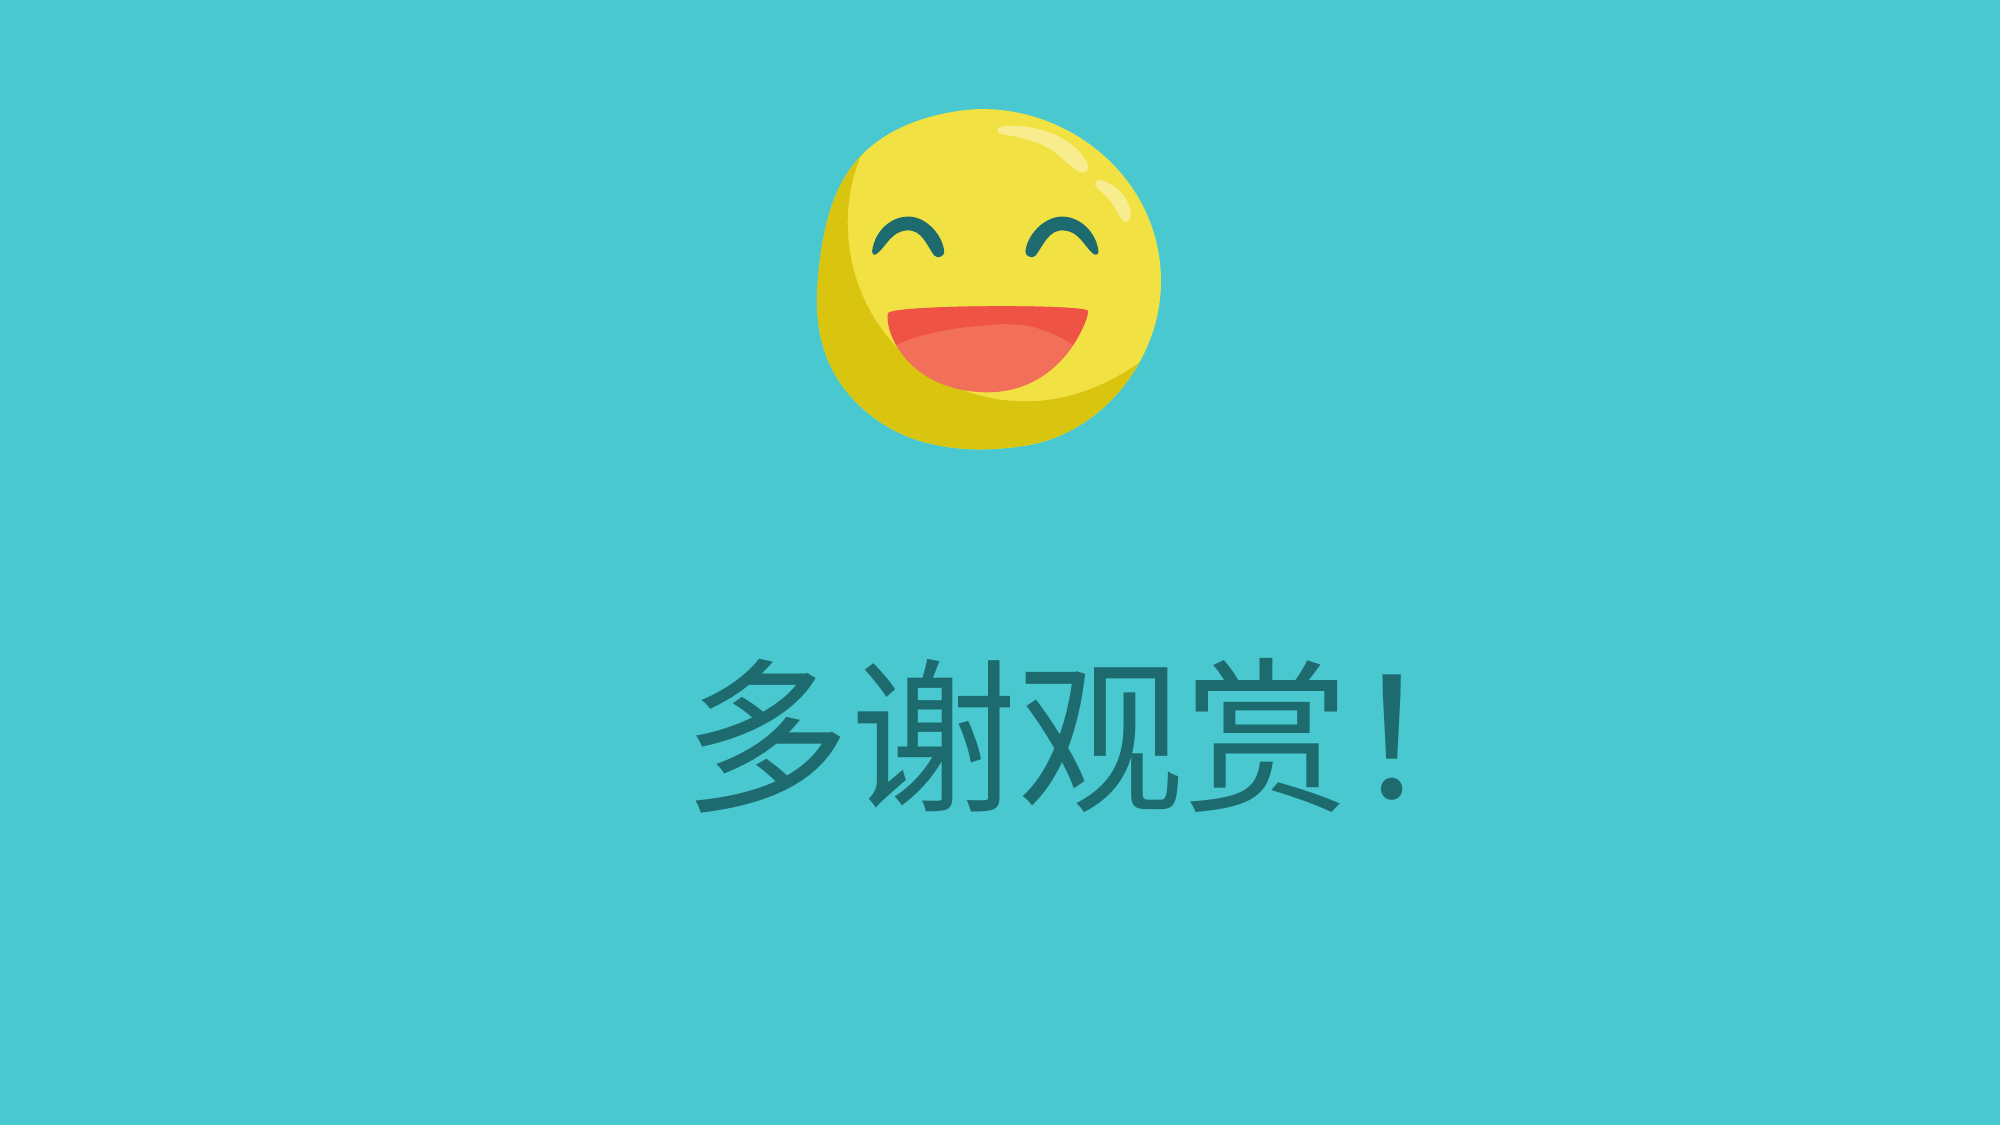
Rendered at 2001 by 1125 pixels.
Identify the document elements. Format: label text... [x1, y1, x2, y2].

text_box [814, 97, 1167, 452]
text_box 多谢观赏！ [668, 625, 2000, 840]
